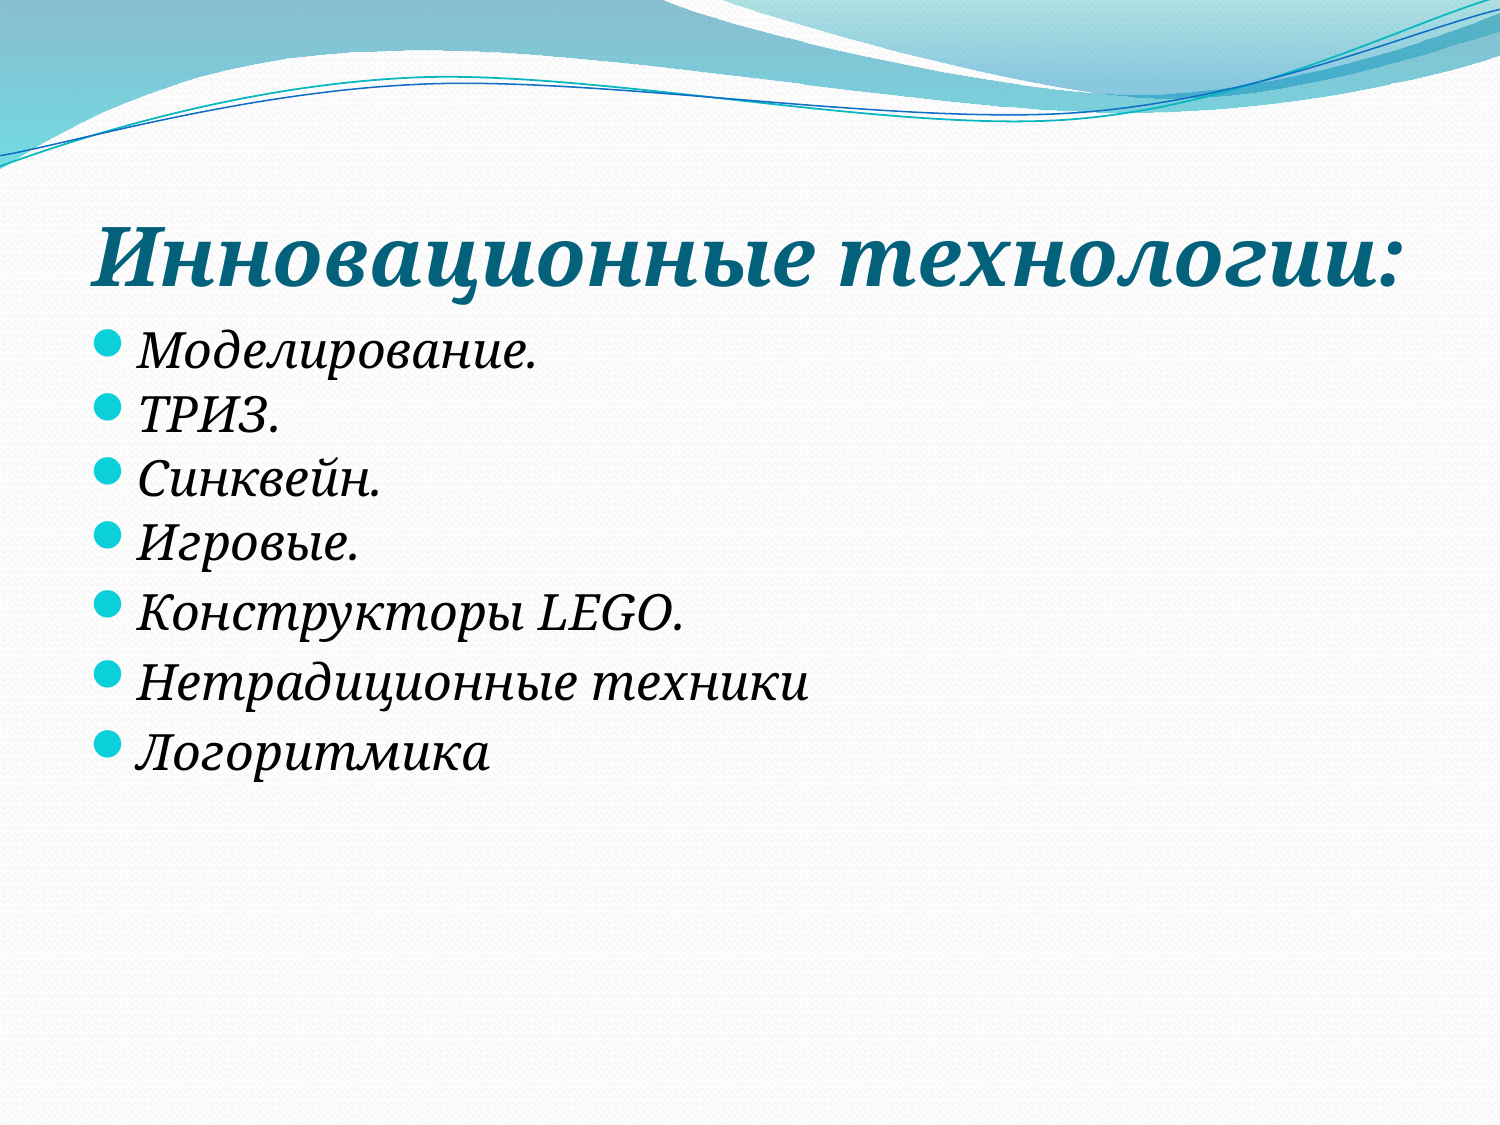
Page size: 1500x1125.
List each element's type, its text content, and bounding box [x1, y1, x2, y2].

list Моделирование. ТРИЗ. Синквейн. Игровые. Конструкторы LEGO. Нетрадиционные техники Логоритмика [75, 317, 1425, 1038]
title Инновационные технологии: [75, 115, 1425, 303]
